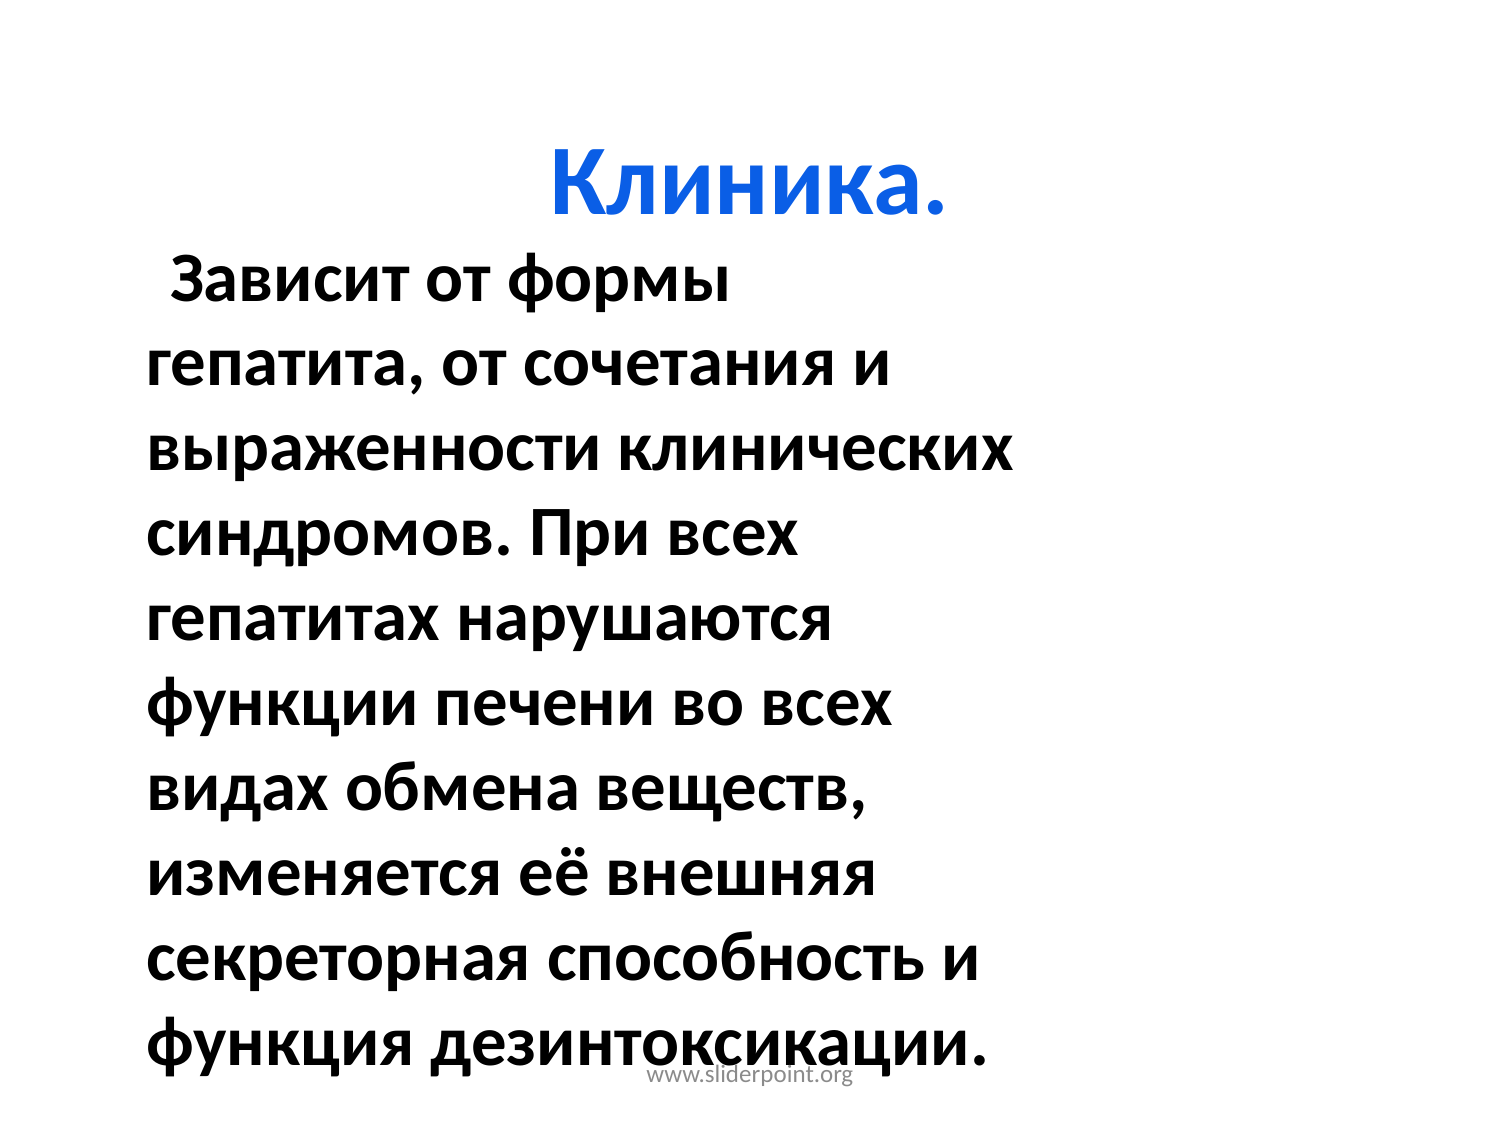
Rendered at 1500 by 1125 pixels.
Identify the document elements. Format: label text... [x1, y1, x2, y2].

footer www.sliderpoint.org [512, 1042, 988, 1103]
title Клиника. [74, 44, 1426, 305]
list Зависит от формы гепатита, от сочетания и выраженности клинических синдромов. При всех гепатитах нарушаются функции печени во всех видах обмена веществ, изменяется её внешняя секреторная способность и функция дезинтоксикации. [74, 222, 1044, 1079]
